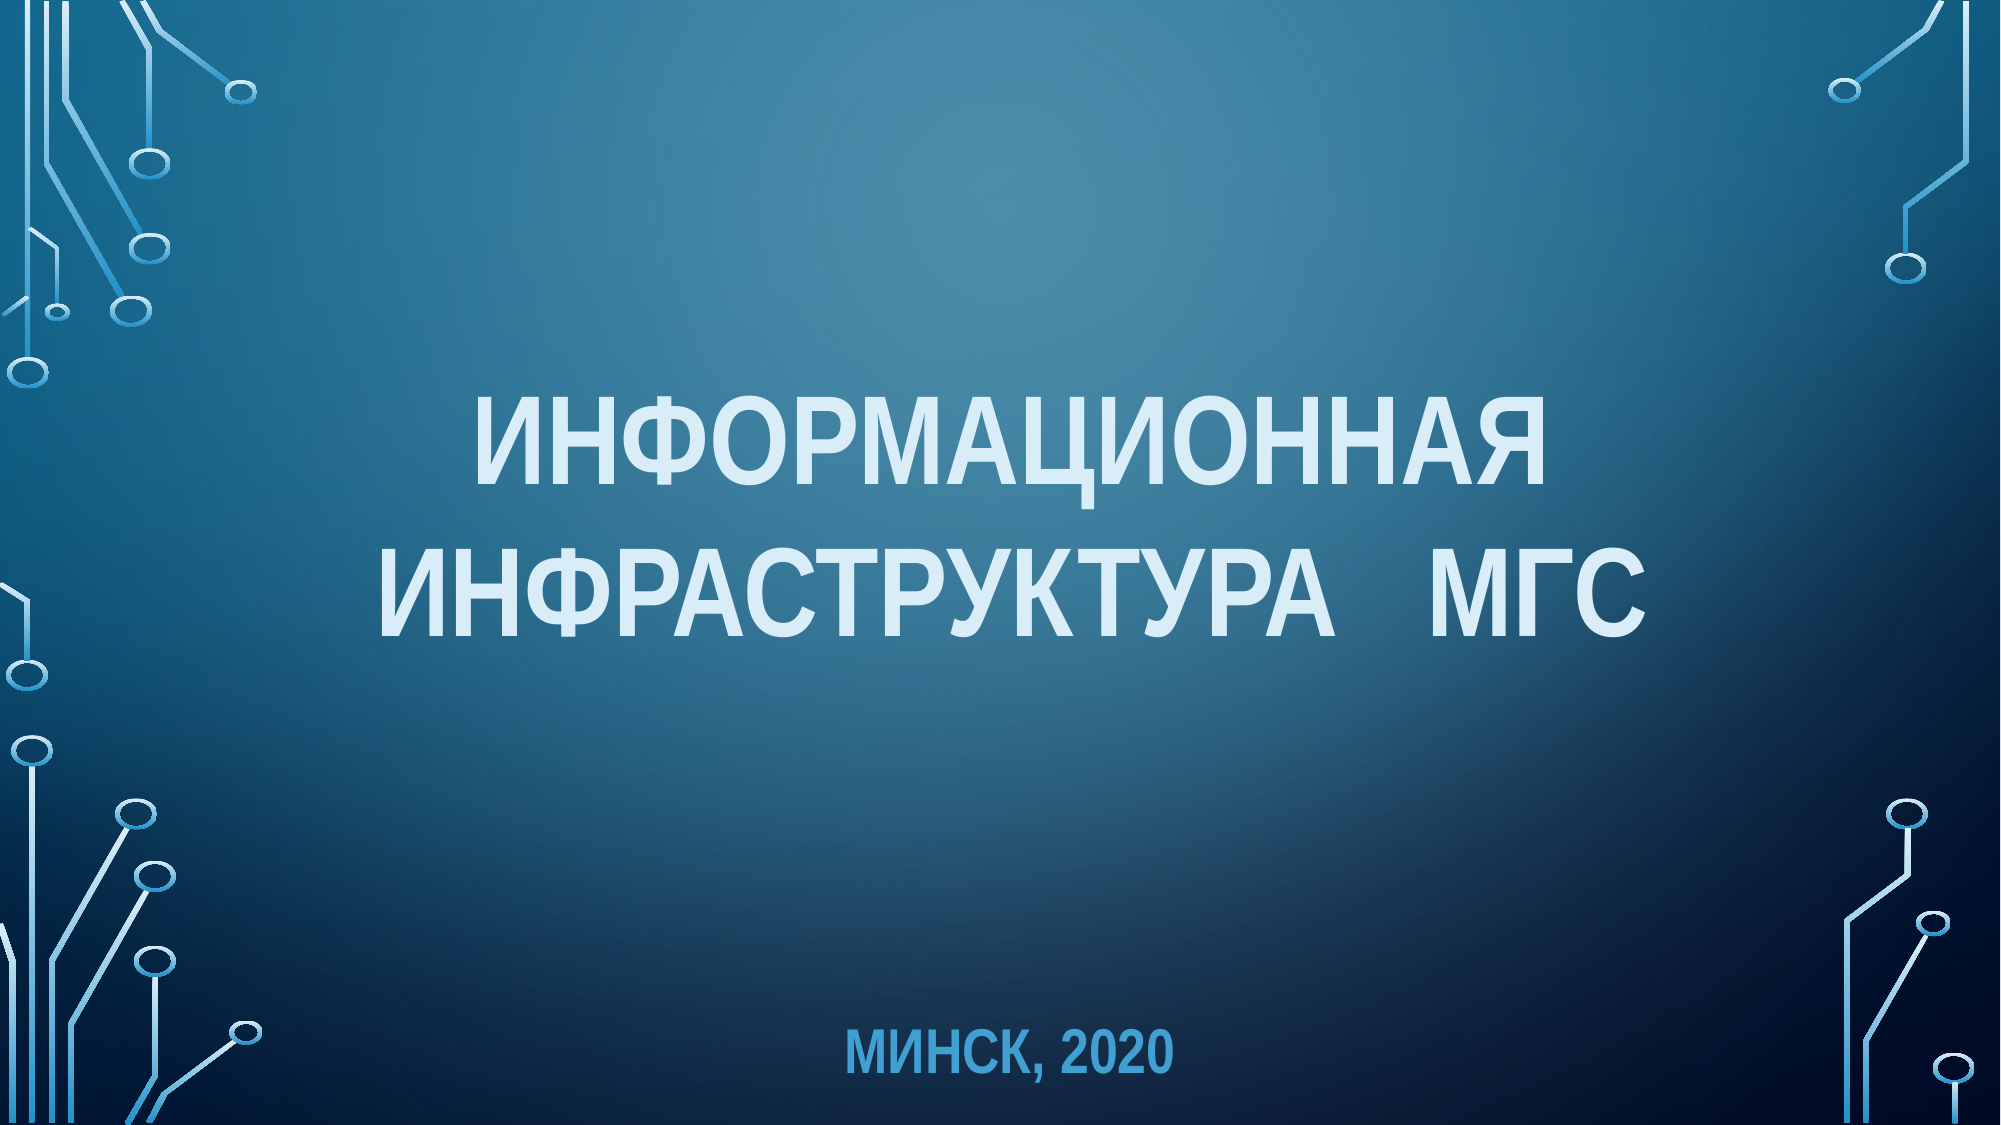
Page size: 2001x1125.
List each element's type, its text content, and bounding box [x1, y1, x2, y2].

text_box Минск, 2020 [831, 980, 1302, 1125]
text_box ИНФОРМАЦИОННАЯ ИНФРАСТРУКТУРА МГС [273, 350, 1750, 670]
